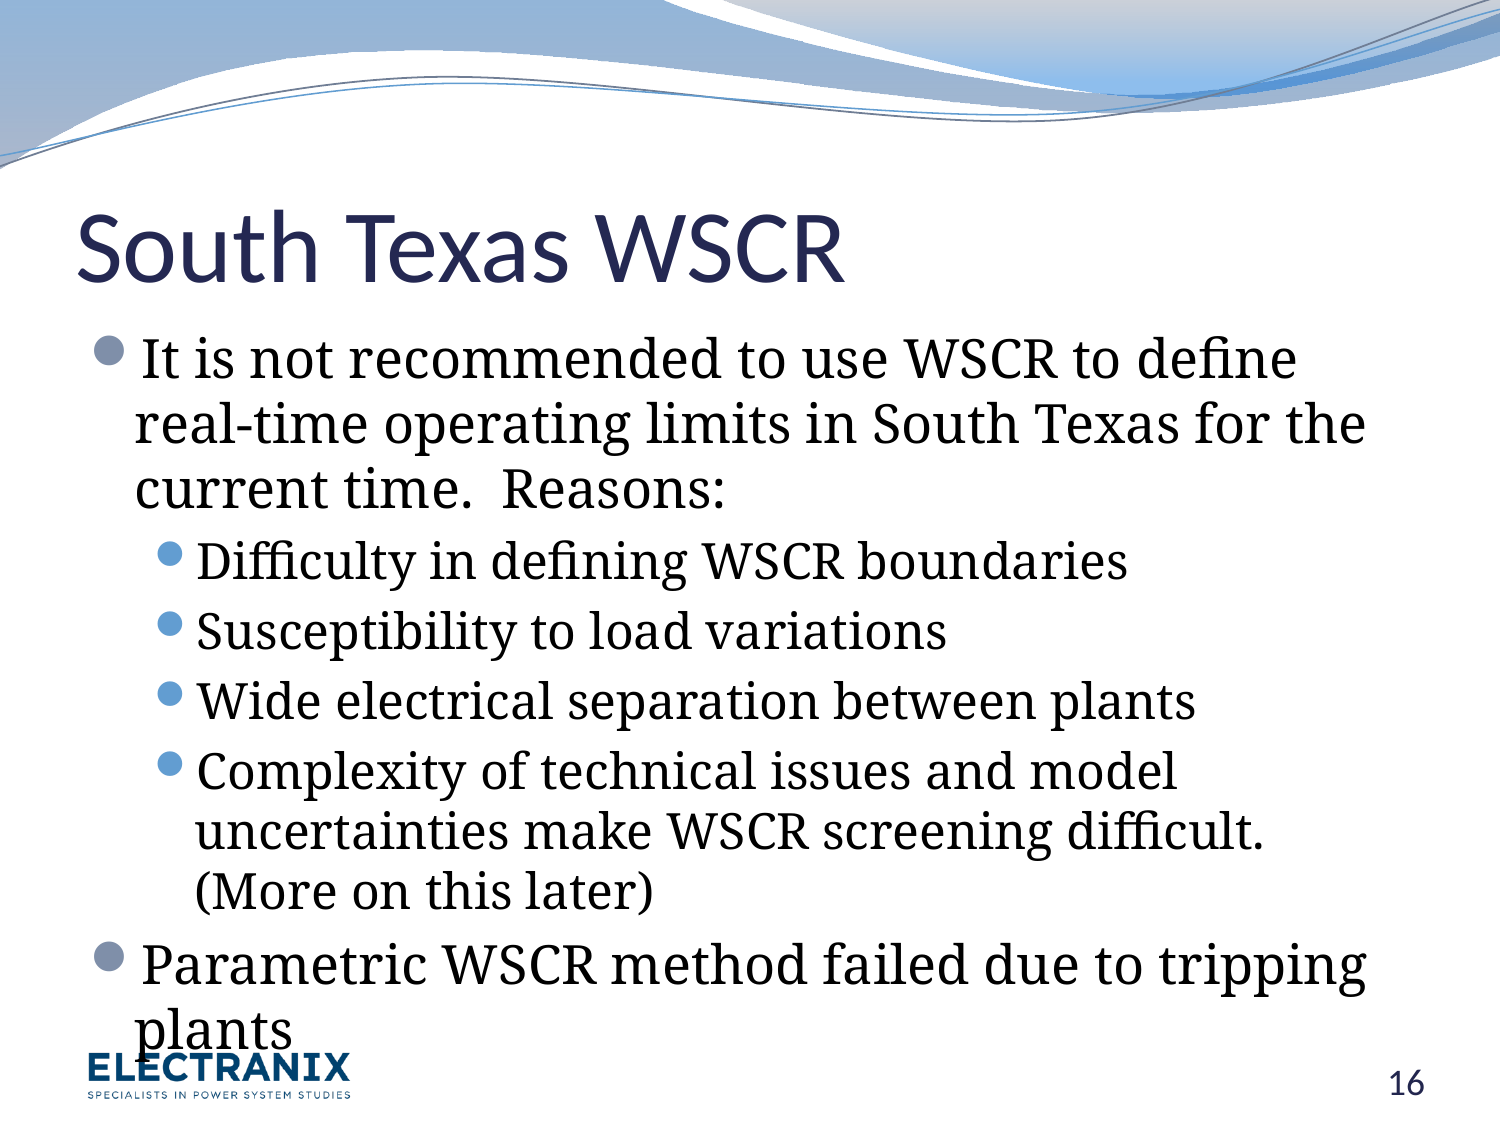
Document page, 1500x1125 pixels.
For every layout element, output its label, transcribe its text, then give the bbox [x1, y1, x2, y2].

list It is not recommended to use WSCR to define real-time operating limits in South Texas for the current time. Reasons: Difficulty in defining WSCR boundaries Susceptibility to load variations Wide electrical separation between plants Complexity of technical issues and model uncertainties make WSCR screening difficult. (More on this later) Parametric WSCR method failed due to tripping plants [75, 317, 1425, 1038]
slide_number 16 [1299, 1042, 1425, 1103]
title South Texas WSCR [75, 115, 1425, 303]
picture [75, 1039, 363, 1113]
